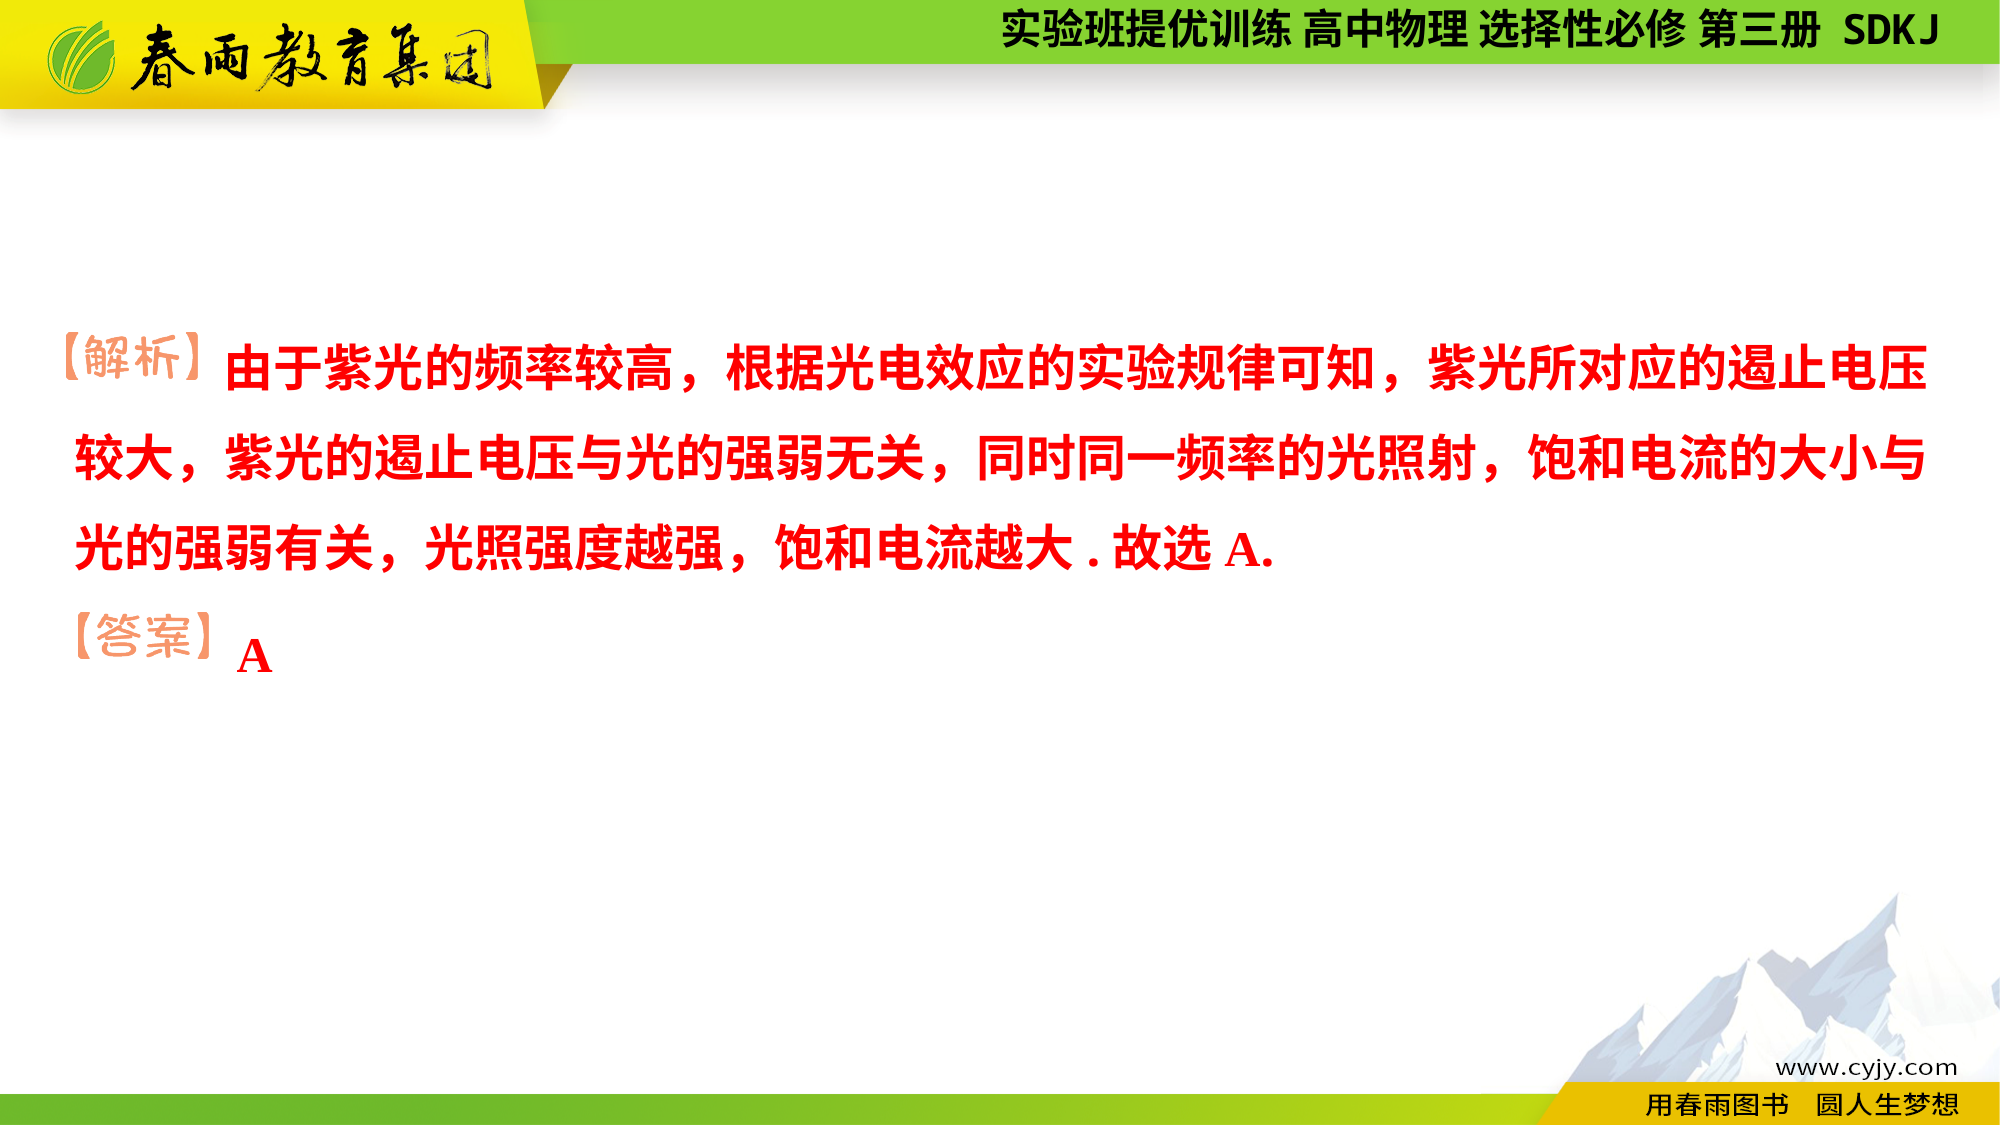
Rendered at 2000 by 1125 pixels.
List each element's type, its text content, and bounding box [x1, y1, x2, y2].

list 由于紫光的频率较高，根据光电效应的实验规律可知，紫光所对应的遏止电压较大，紫光的遏止电压与光的强弱无关，同时同一频率的光照射，饱和电流的大小与光的强弱有关，光照强度越强，饱和电流越大.故选A. [59, 298, 1944, 585]
picture [0, 0, 2000, 1125]
text_box A [59, 585, 1944, 691]
